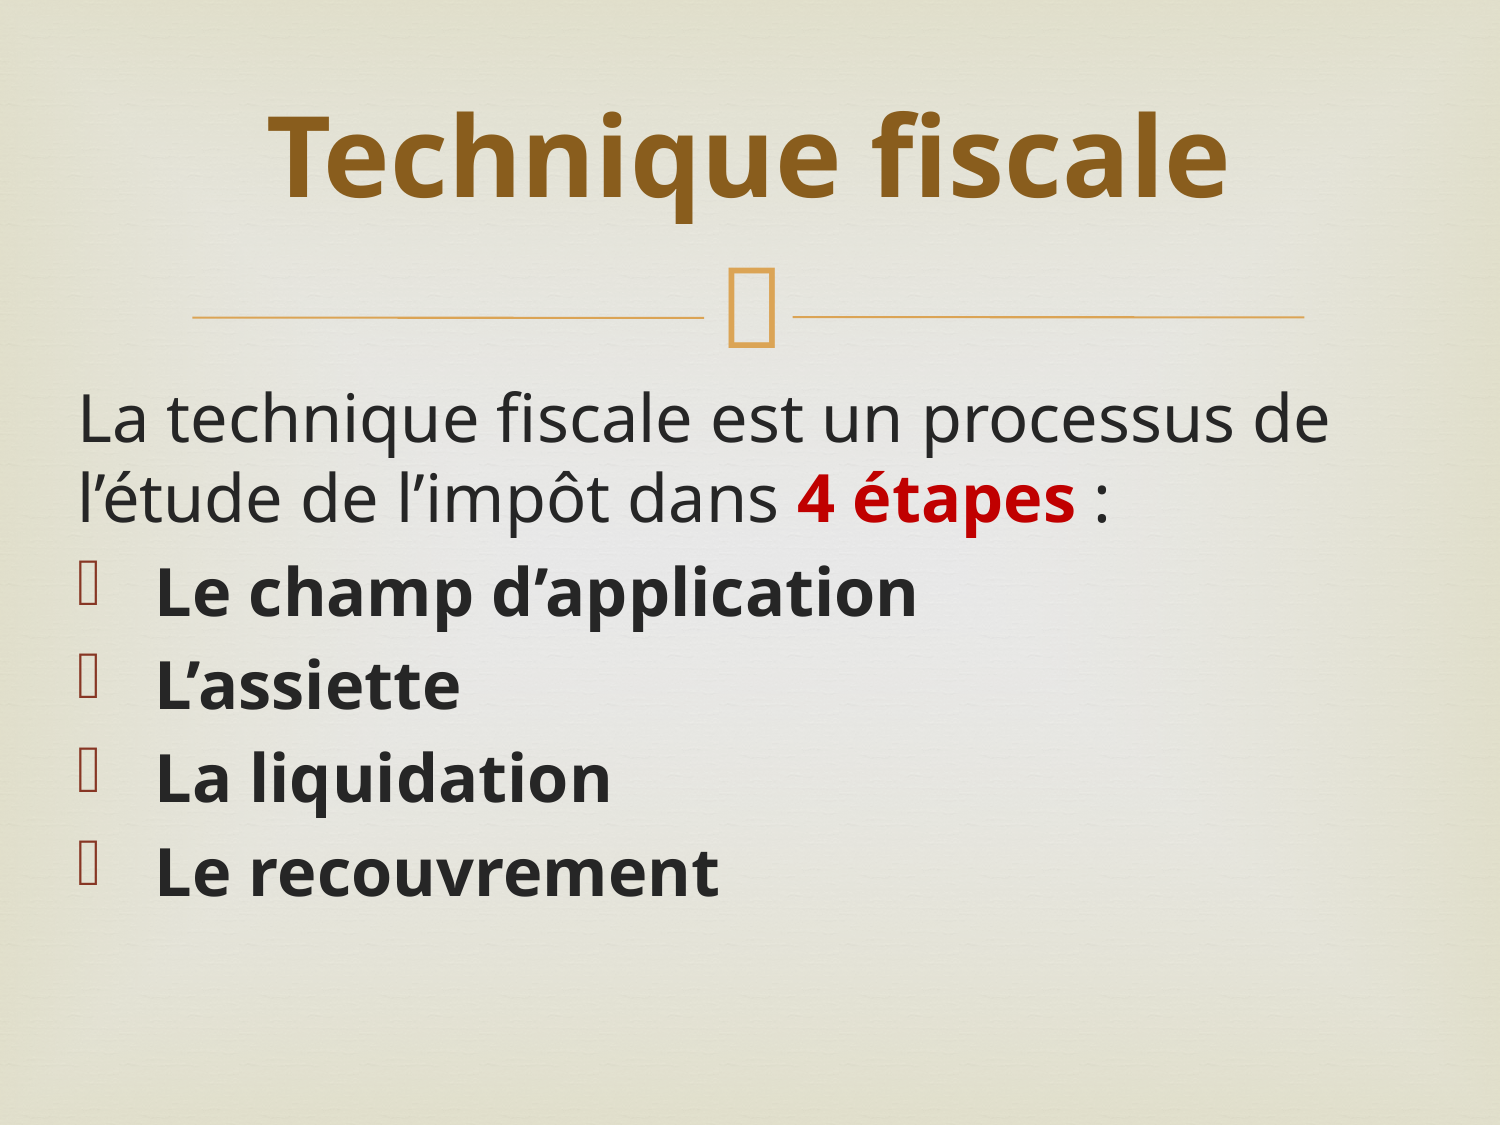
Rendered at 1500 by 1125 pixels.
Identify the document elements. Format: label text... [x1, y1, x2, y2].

list La technique fiscale est un processus de l’étude de l’impôt dans 4 étapes : Le champ d’application L’assiette La liquidation Le recouvrement [62, 368, 1436, 1071]
title Technique fiscale [112, 66, 1386, 240]
